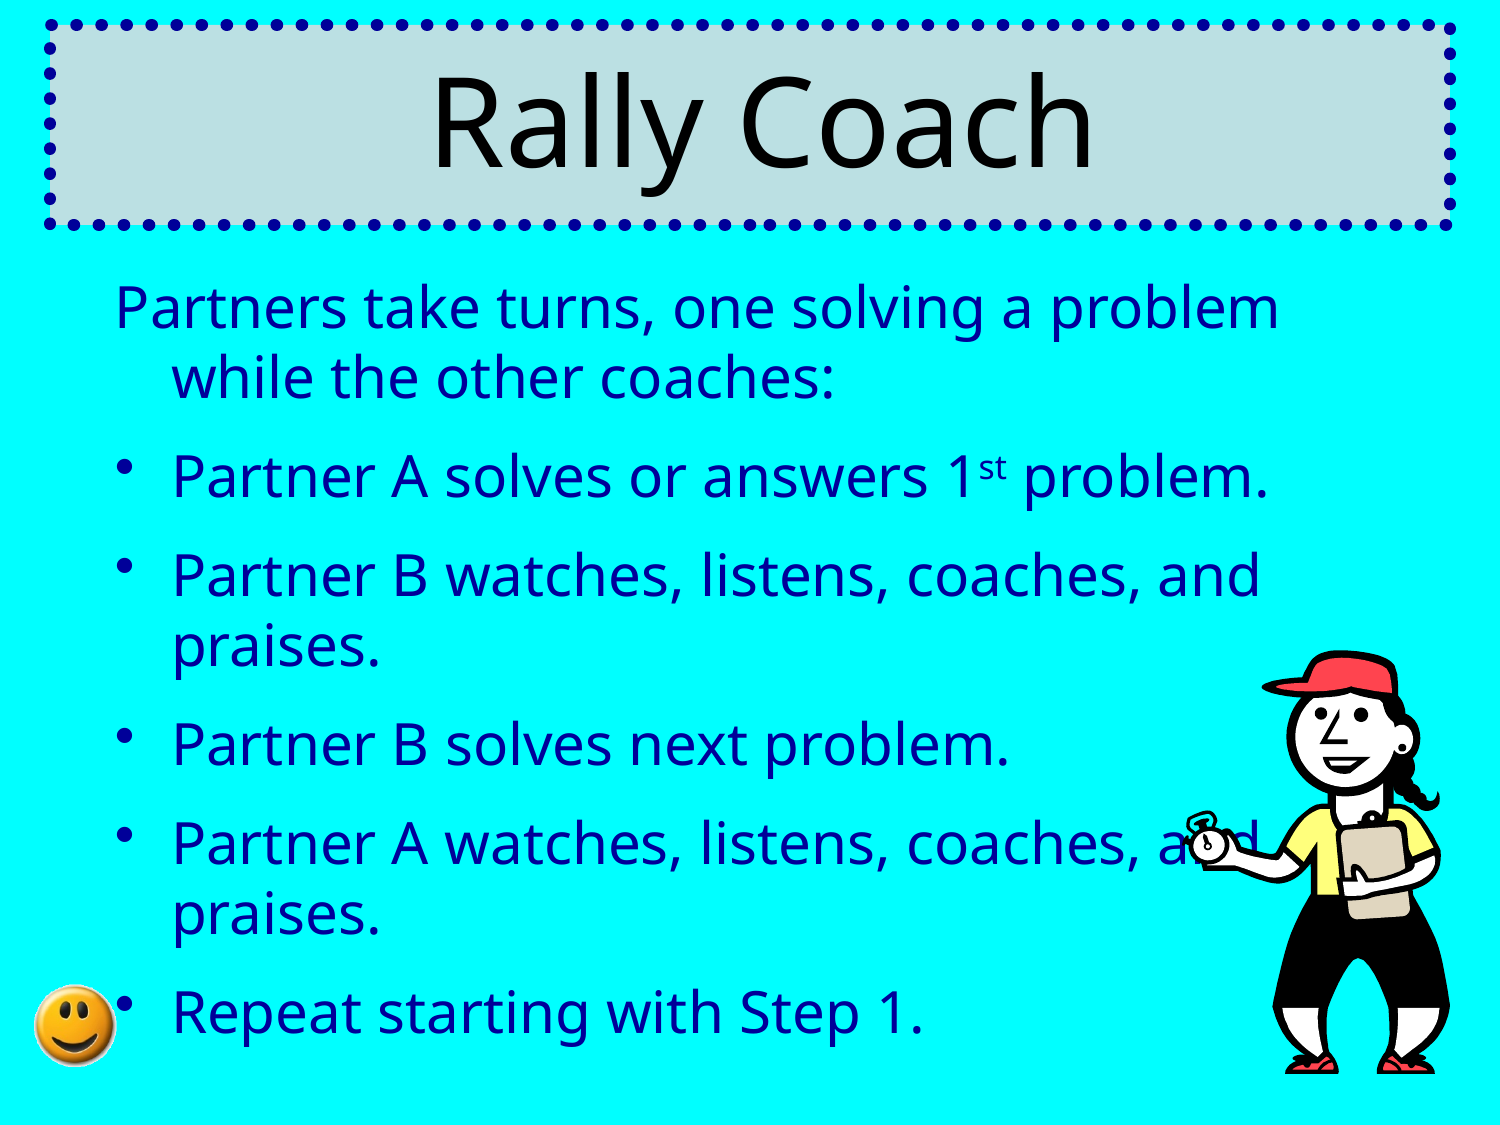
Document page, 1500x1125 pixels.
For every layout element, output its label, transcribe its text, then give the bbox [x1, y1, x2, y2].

text_box Rally Coach [99, 34, 1427, 200]
picture [24, 974, 126, 1076]
text_box Partners take turns, one solving a problem while the other coaches: Partner A solves or answers 1st problem. Partner B watches, listens, coaches, and praises. Partner B solves next problem. Partner A watches, listens, coaches, and praises. Repeat starting with Step 1. [99, 262, 1425, 1125]
picture [1181, 649, 1451, 1075]
text_box [50, 24, 1450, 225]
